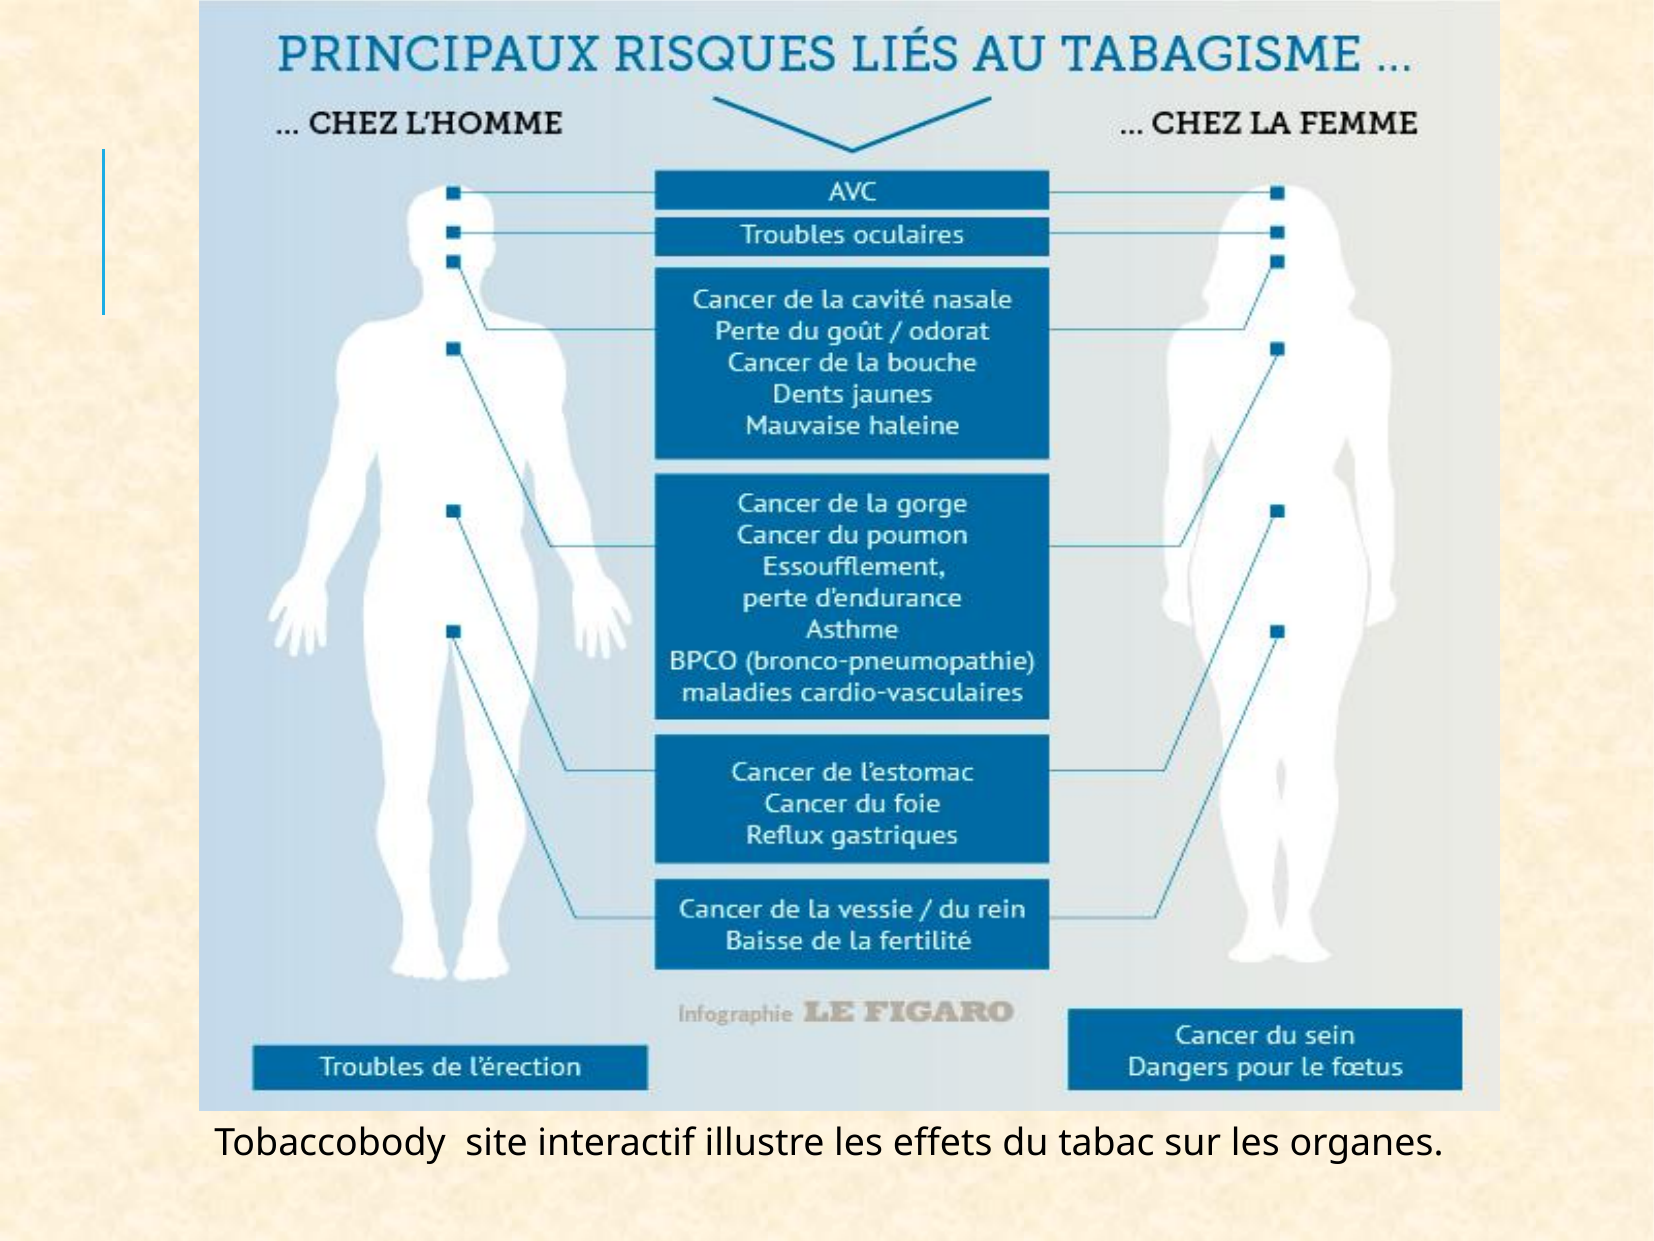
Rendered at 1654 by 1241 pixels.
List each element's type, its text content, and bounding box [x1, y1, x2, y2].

picture [0, 0, 1654, 1241]
text_box Tobaccobody site interactif illustre les effets du tabac sur les organes. [199, 1110, 1518, 1171]
